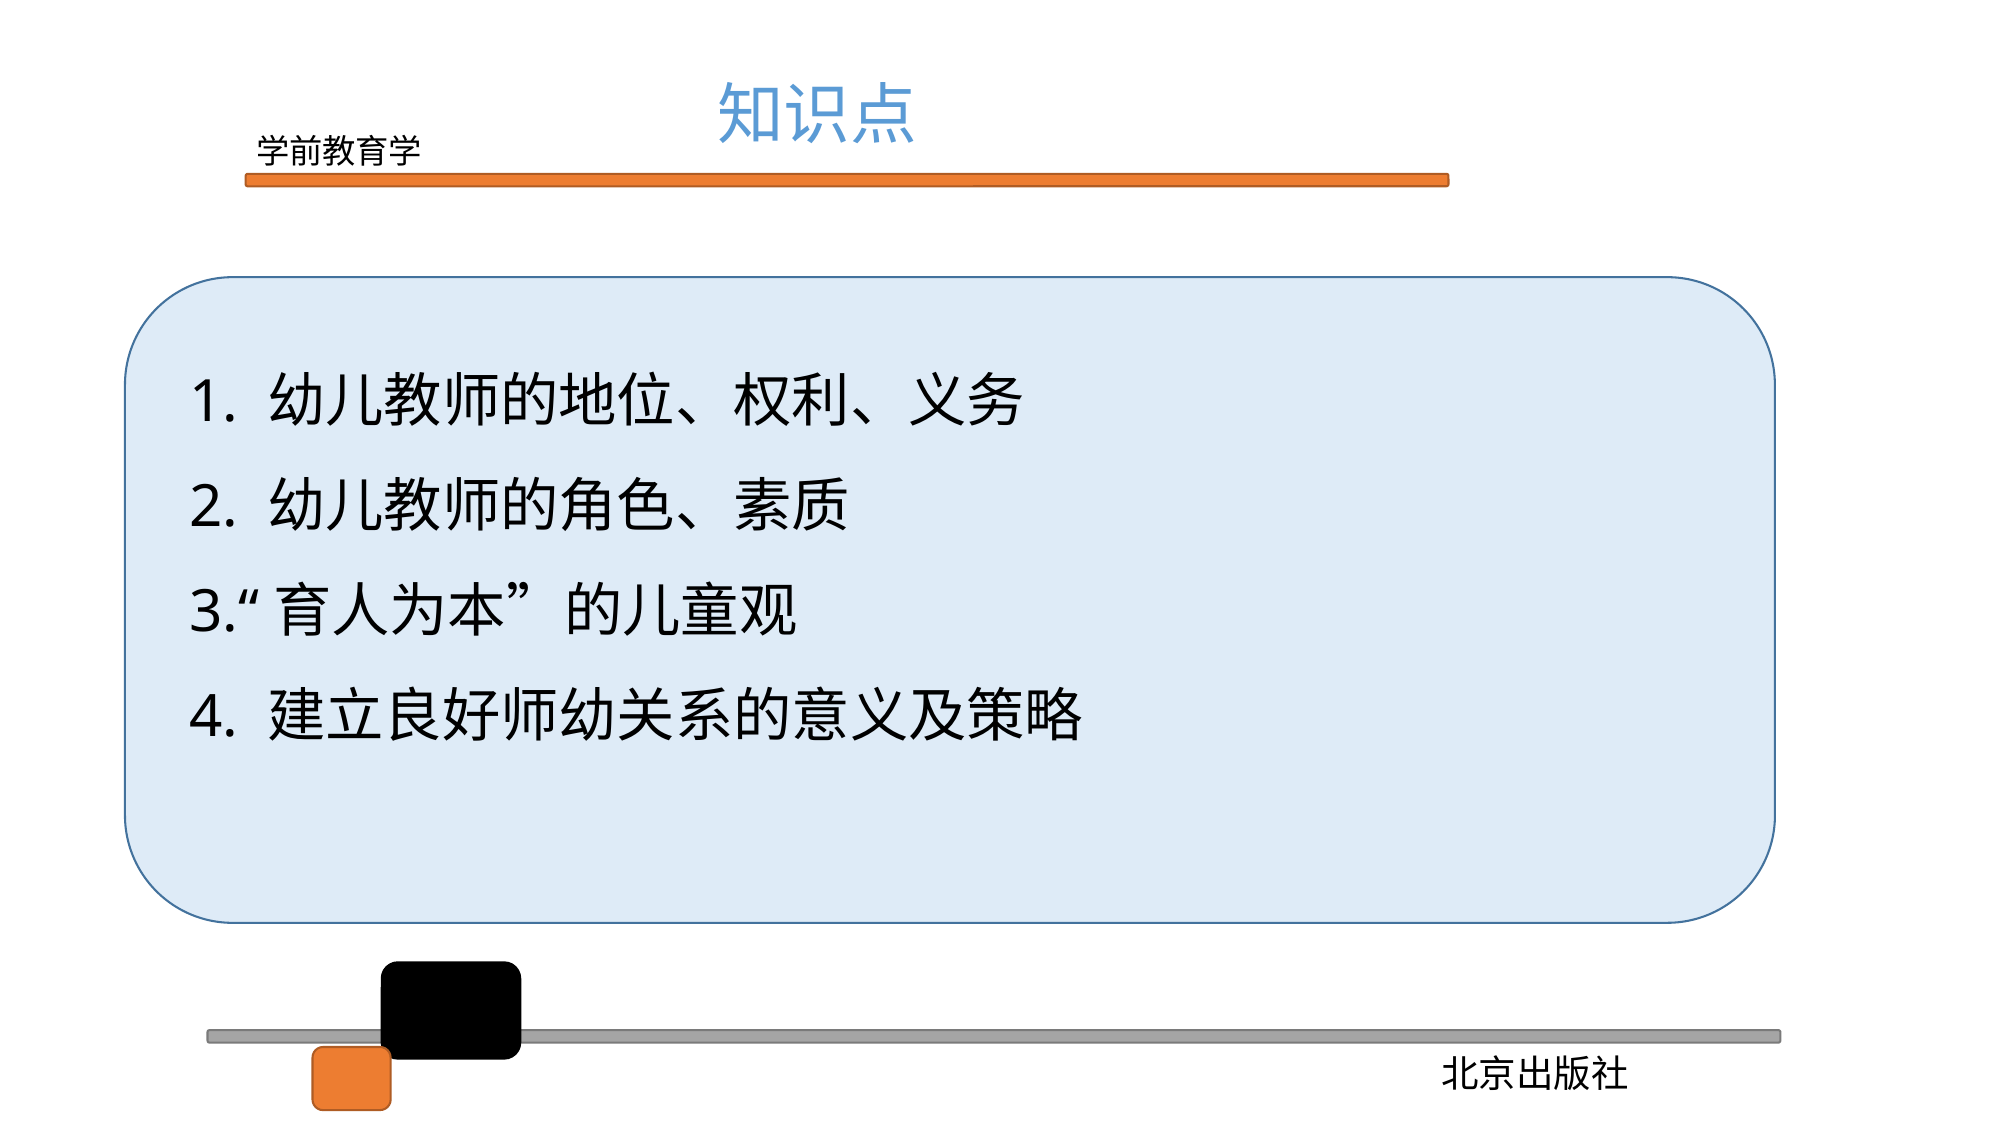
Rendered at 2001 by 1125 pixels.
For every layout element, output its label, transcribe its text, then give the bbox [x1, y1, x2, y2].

text_box 1. 幼儿教师的地位、权利、义务 2. 幼儿教师的角色、素质 3.“育人为本”的儿童观 4. 建立良好师幼关系的意义及策略 [174, 320, 1906, 755]
text_box [123, 276, 1776, 924]
text_box 知识点 [702, 64, 933, 160]
